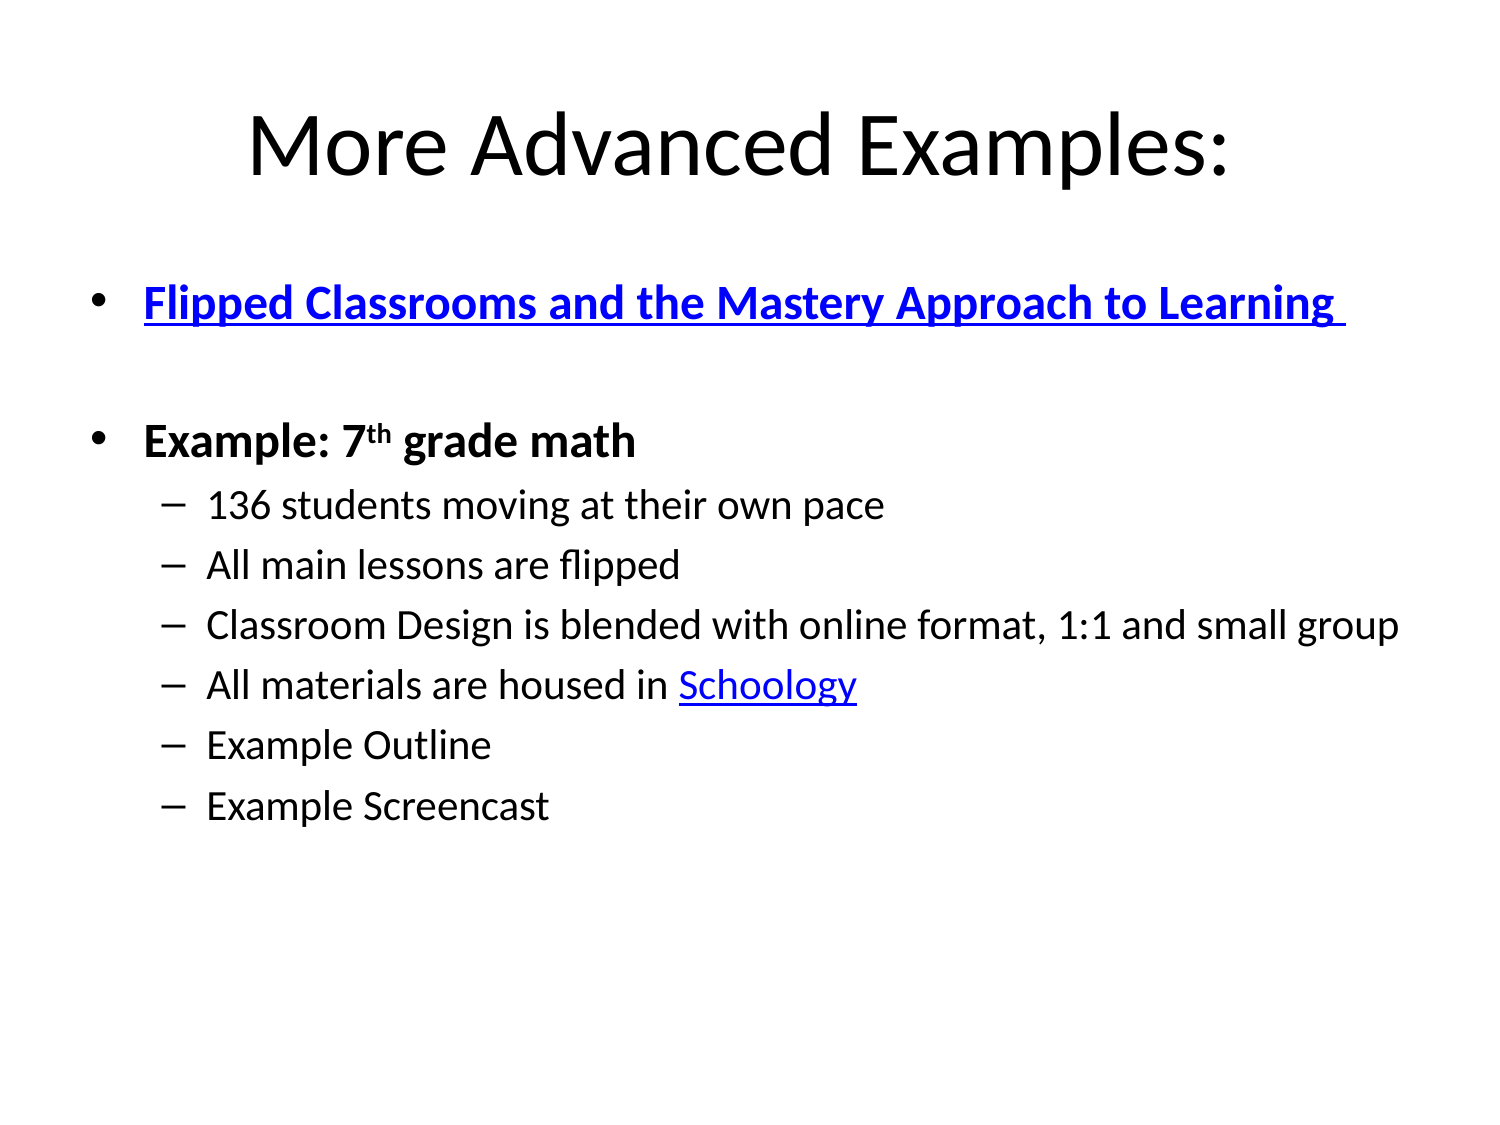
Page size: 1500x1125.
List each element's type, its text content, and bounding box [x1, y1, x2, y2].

list Flipped Classrooms and the Mastery Approach to Learning Example: 7th grade math 136 students moving at their own pace All main lessons are flipped Classroom Design is blended with online format, 1:1 and small group All materials are housed in Schoology Example Outline Example Screencast [75, 262, 1425, 1005]
title More Advanced Examples: [75, 45, 1425, 233]
